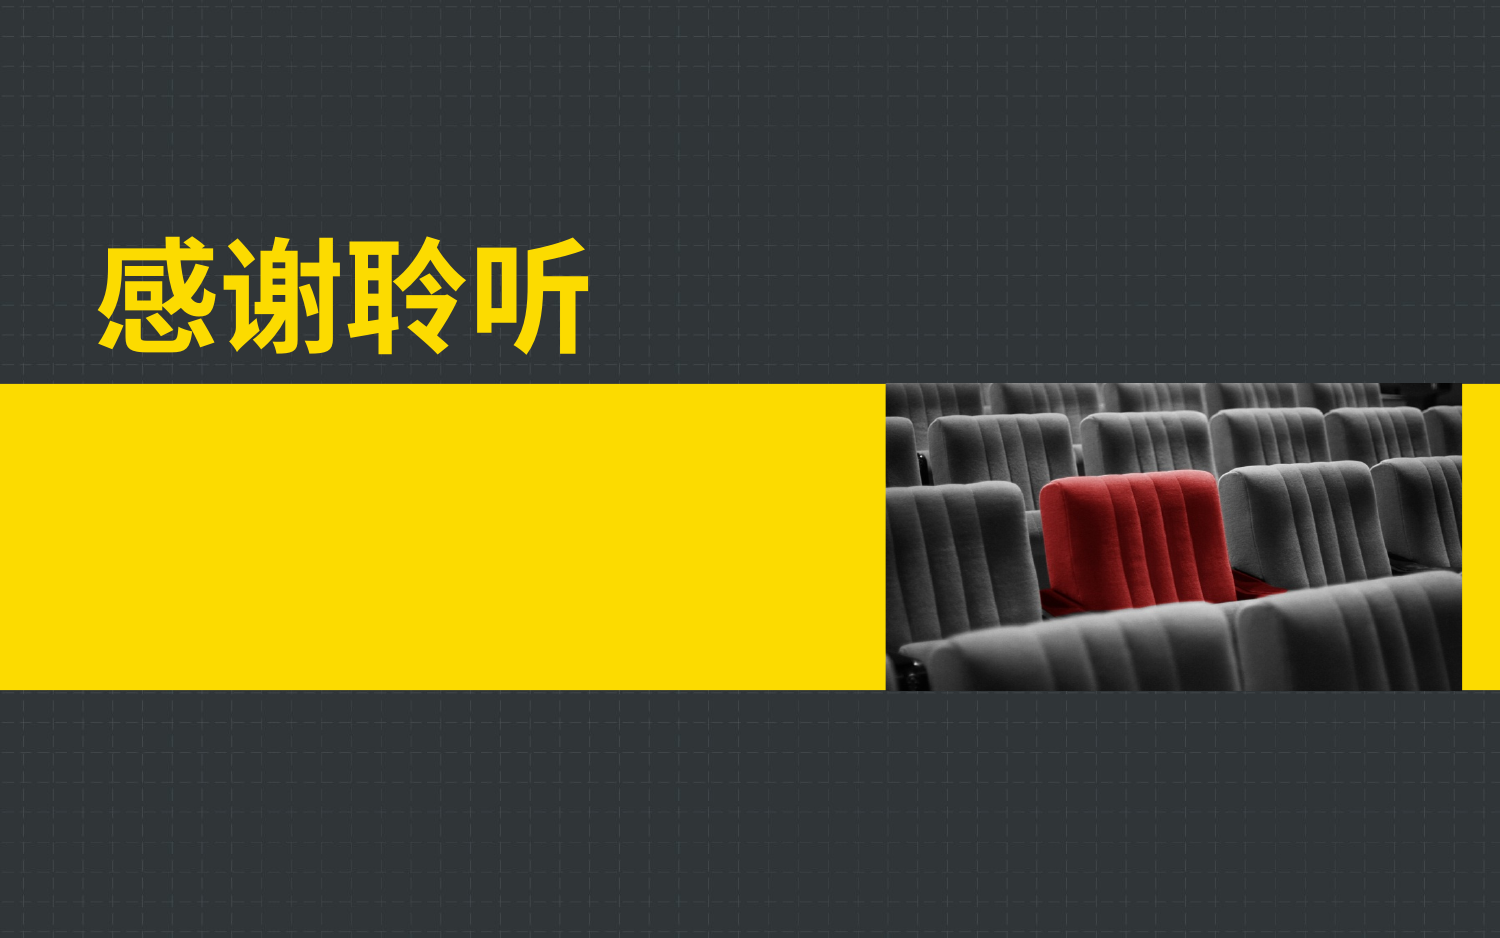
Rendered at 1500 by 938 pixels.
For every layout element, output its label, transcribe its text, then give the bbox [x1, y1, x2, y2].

text_box 感谢聆听 [79, 211, 610, 377]
text_box [0, 383, 884, 691]
picture [0, 0, 1500, 938]
text_box [1463, 383, 1500, 691]
